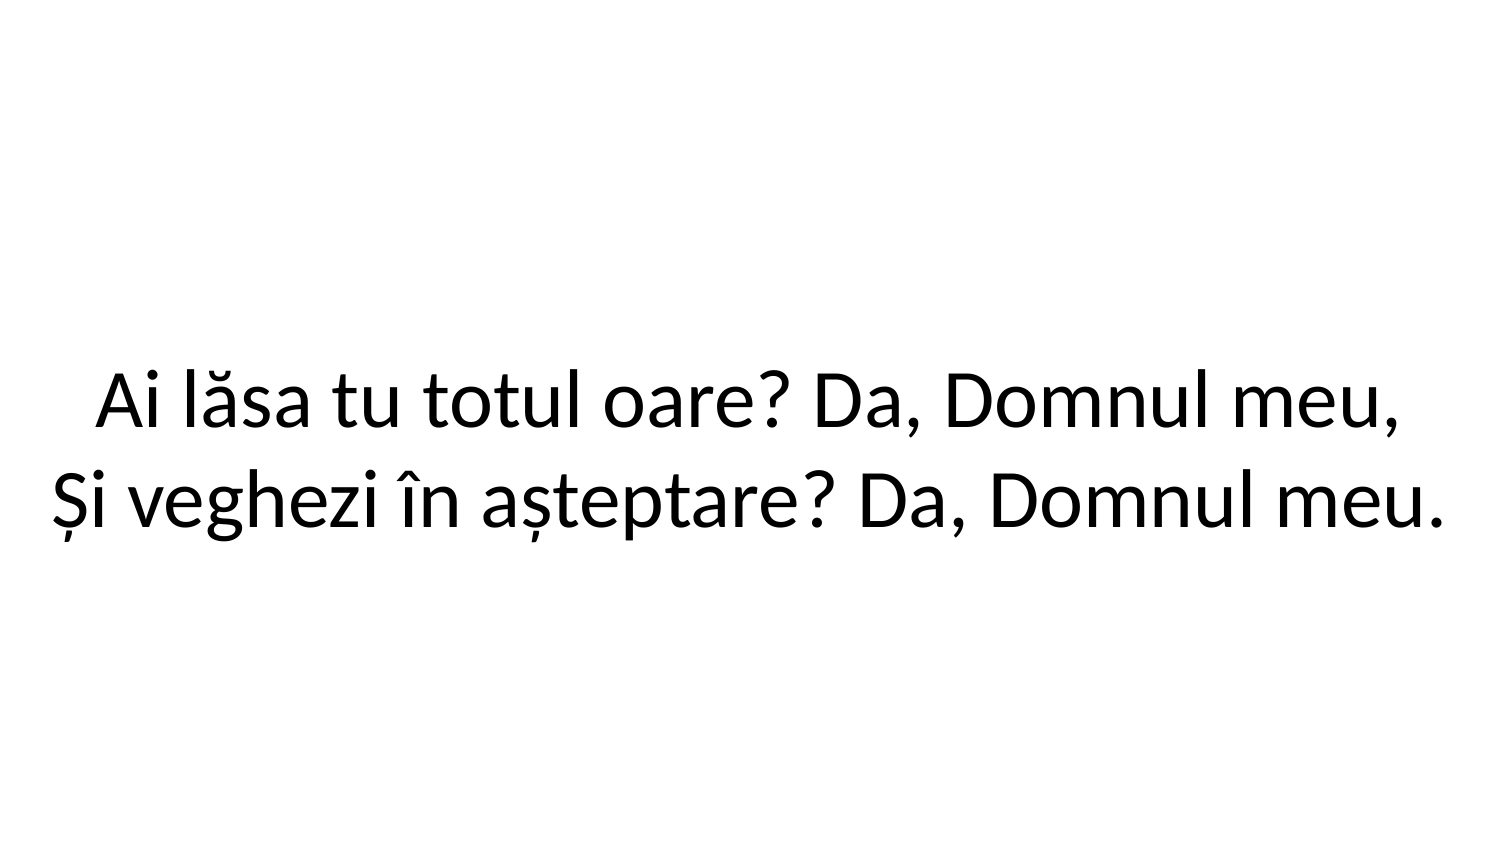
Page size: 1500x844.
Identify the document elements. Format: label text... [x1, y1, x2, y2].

text_box Ai lăsa tu totul oare? Da, Domnul meu, Și veghezi în așteptare? Da, Domnul meu. [36, 292, 1464, 552]
